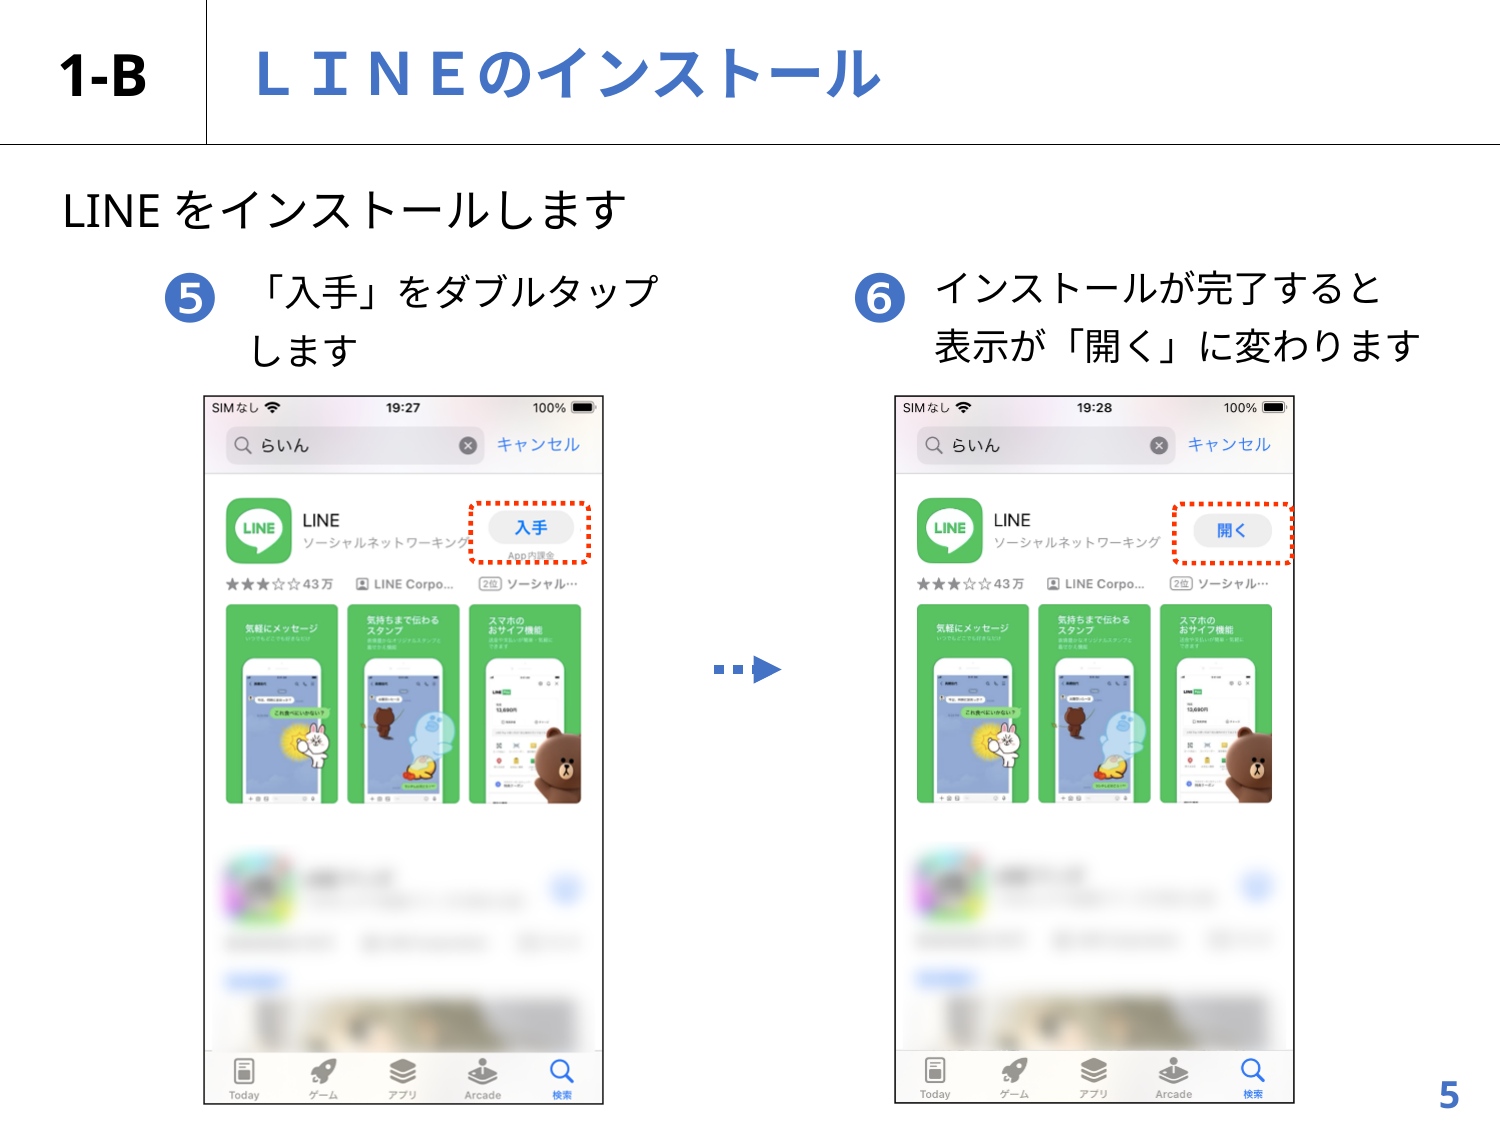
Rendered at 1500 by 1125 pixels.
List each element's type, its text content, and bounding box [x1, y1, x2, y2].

text_box インストールが完了すると 表示が「開く」に変わります [919, 243, 1472, 376]
text_box ❻ [835, 248, 919, 343]
text_box ❺ [145, 248, 223, 343]
title ＬＩＮＥのインストール [228, 36, 1472, 116]
text_box 1-B [0, 0, 207, 147]
text_box 「入手」をダブルタップ します [231, 248, 696, 381]
picture [203, 395, 604, 1105]
text_box 5 [1399, 1063, 1500, 1123]
text_box LINEをインストールします [46, 180, 1422, 274]
picture [894, 395, 1295, 1104]
